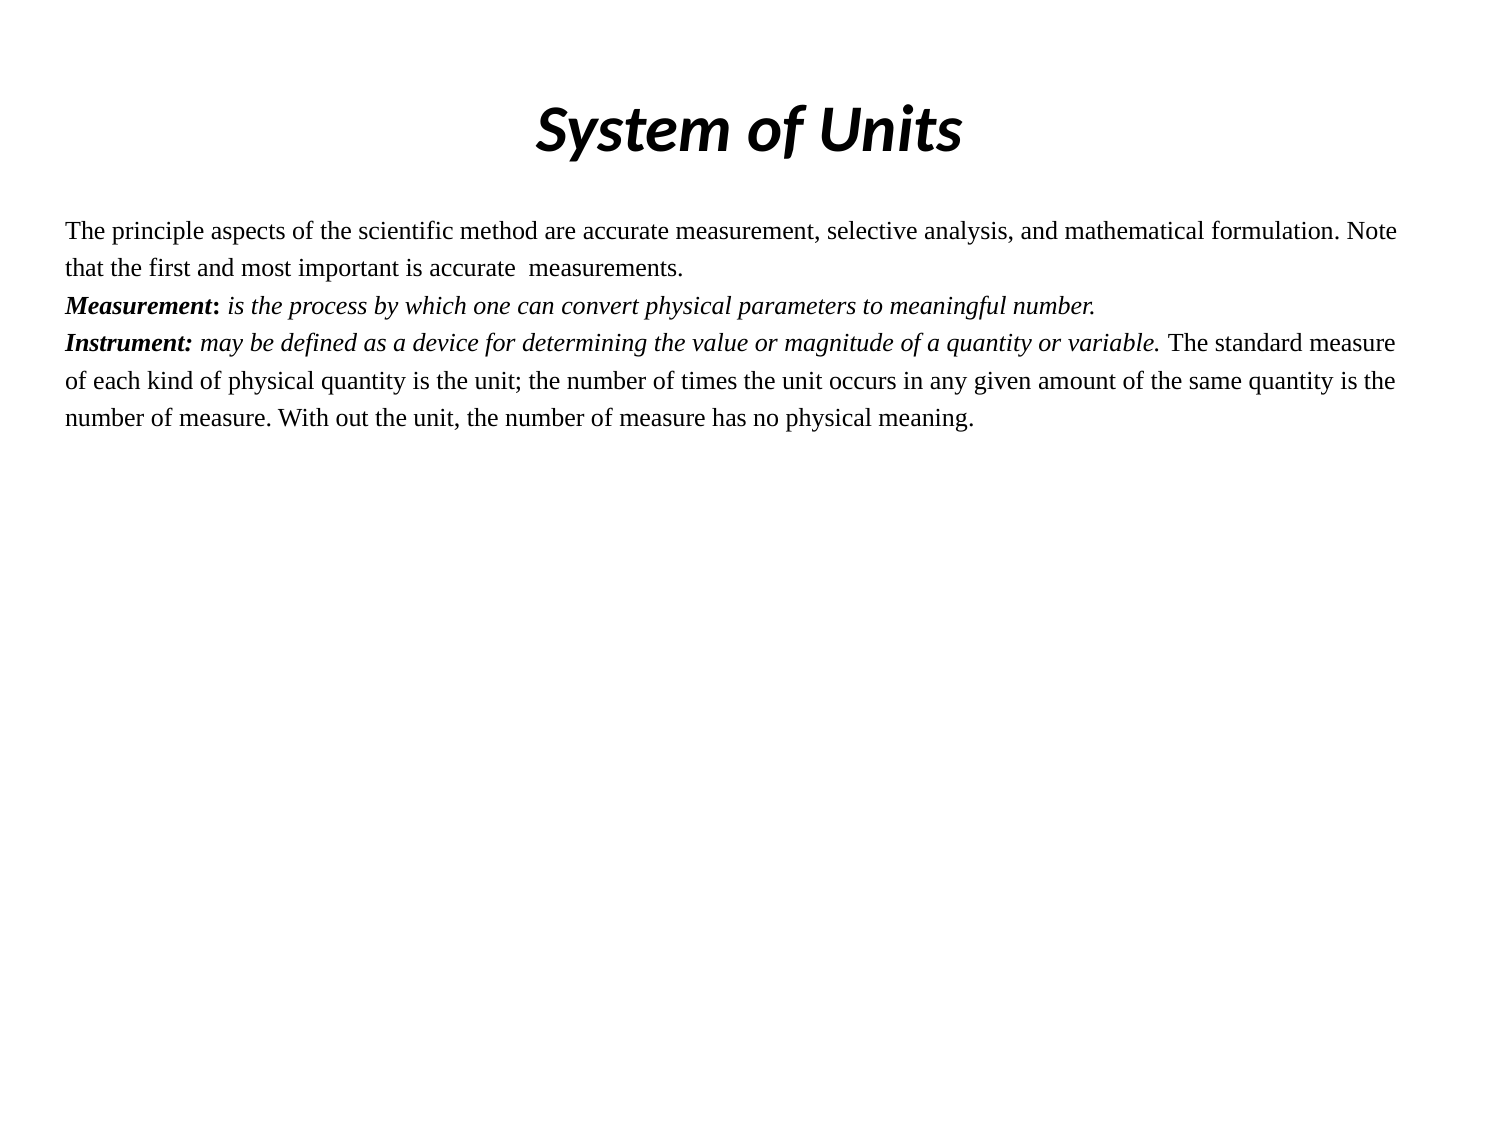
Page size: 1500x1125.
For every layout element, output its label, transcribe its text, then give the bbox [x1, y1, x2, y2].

title System of Units [112, 62, 1388, 187]
subtitle The principle aspects of the scientific method are accurate measurement, selective analysis, and mathematical formulation. Note that the first and most important is accurate measurements. Measurement: is the process by which one can convert physical parameters to meaningful number. Instrument: may be defined as a device for determining the value or magnitude of a quantity or variable. The standard measure of each kind of physical quantity is the unit; the number of times the unit occurs in any given amount of the same quantity is the number of measure. With out the unit, the number of measure has no physical meaning. [50, 187, 1425, 475]
